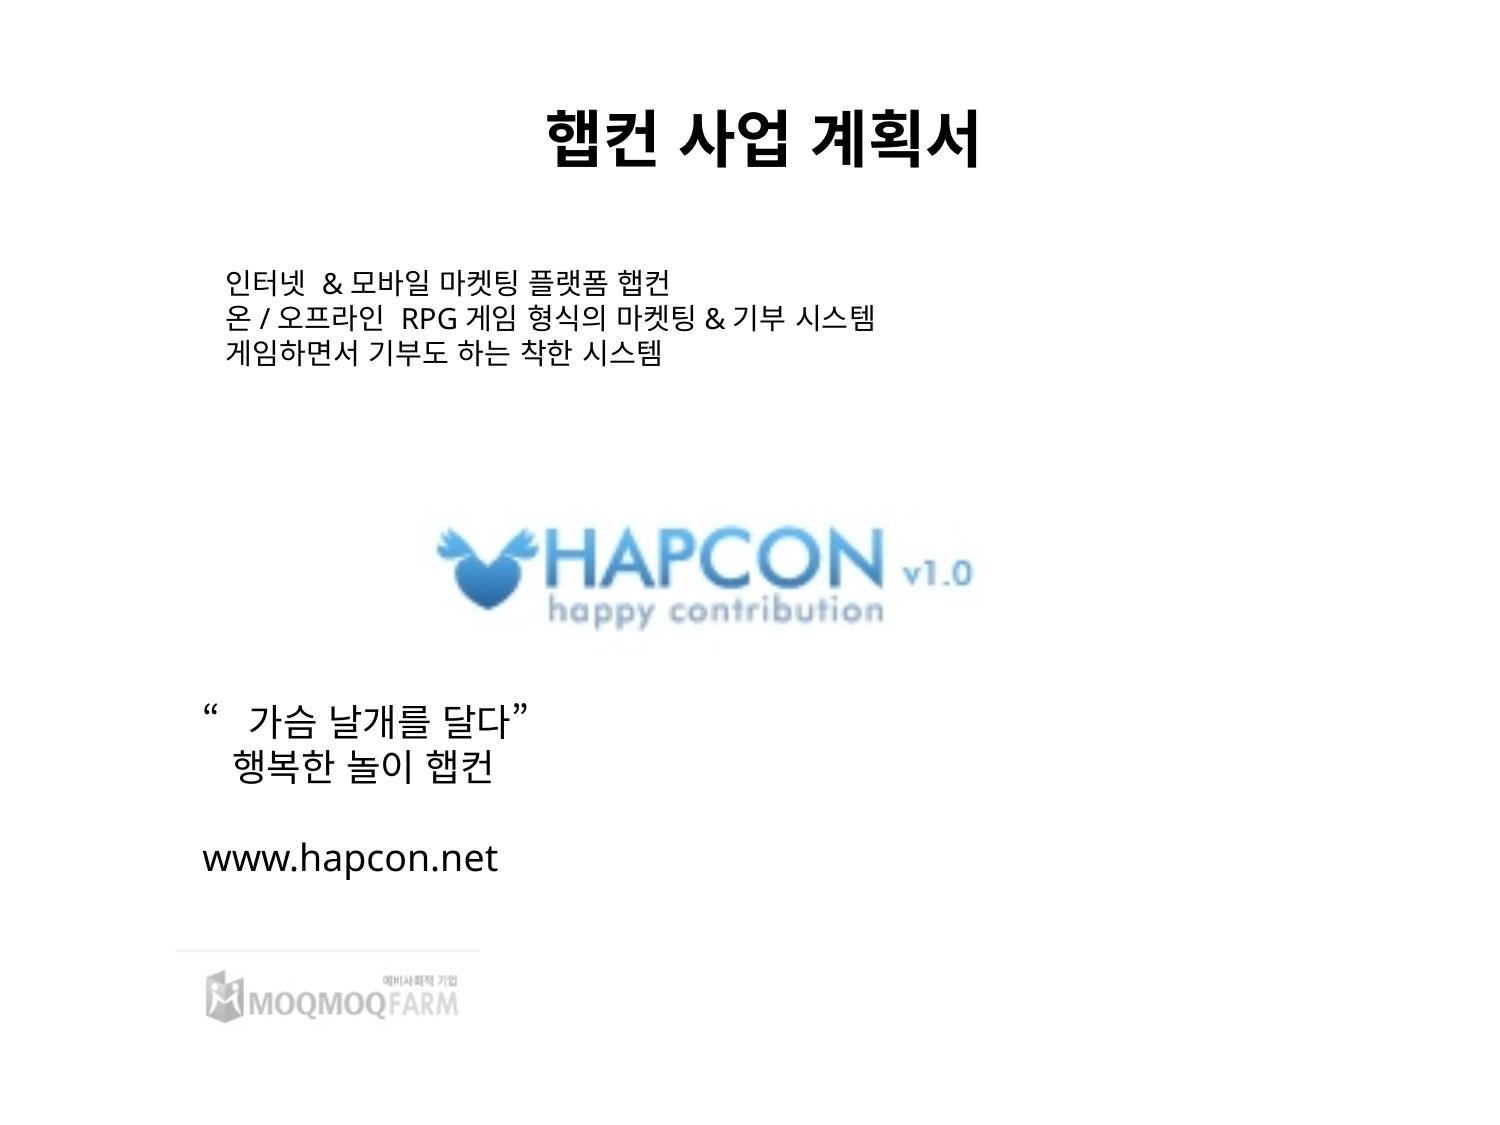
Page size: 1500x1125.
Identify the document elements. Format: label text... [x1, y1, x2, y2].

text_box 인터넷 &모바일 마켓팅 플랫폼 햅컨 온/오프라인 RPG게임 형식의 마켓팅&기부 시스템 게임하면서 기부도 하는 착한 시스템 [210, 257, 1500, 413]
picture [175, 948, 480, 1033]
picture [421, 456, 996, 657]
text_box “가슴 날개를 달다” 행복한 놀이 햅컨 www.hapcon.net [187, 691, 1407, 887]
text_box 햅컨 사업 계획서 [257, 70, 1271, 183]
